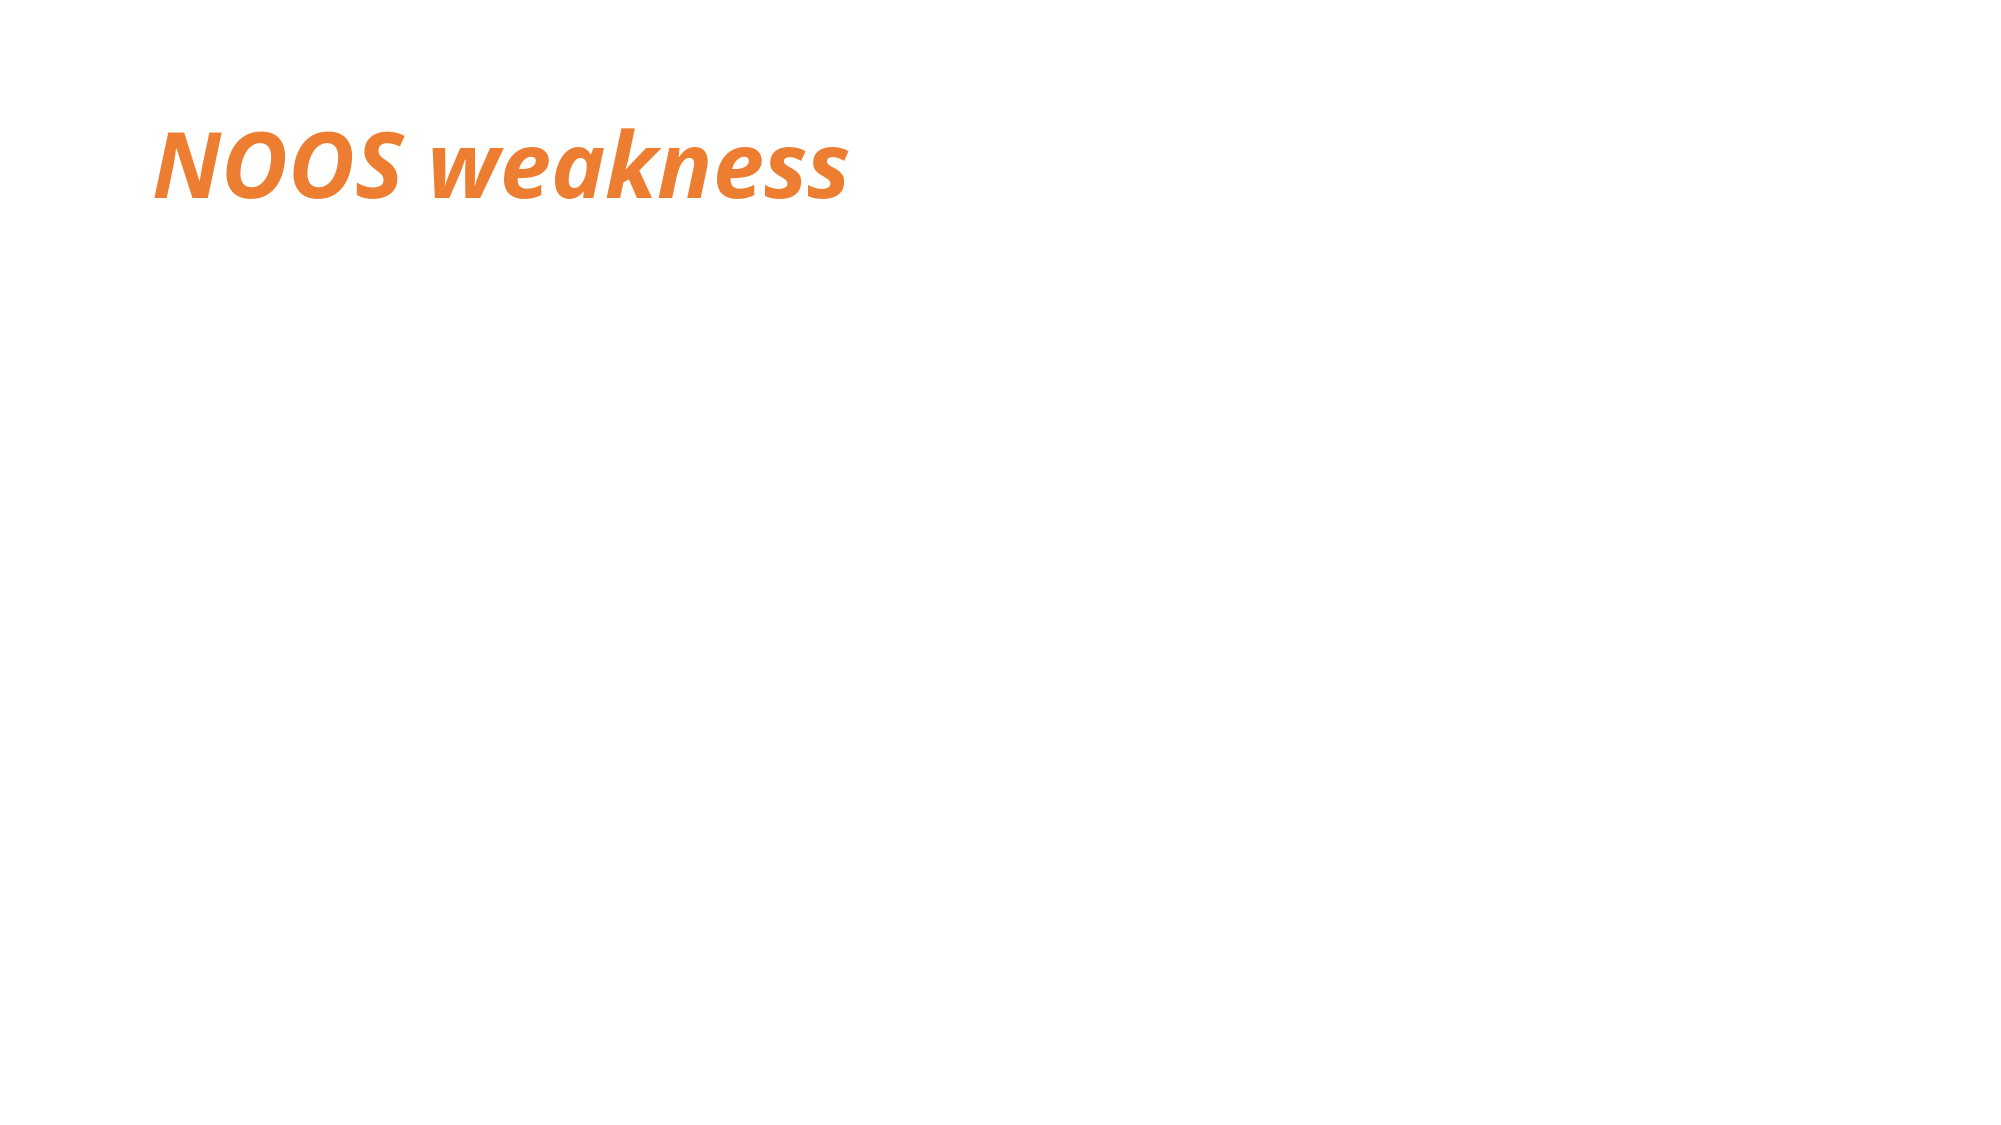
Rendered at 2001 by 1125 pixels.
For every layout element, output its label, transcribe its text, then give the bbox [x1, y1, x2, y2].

title NOOS weakness [137, 59, 1863, 278]
